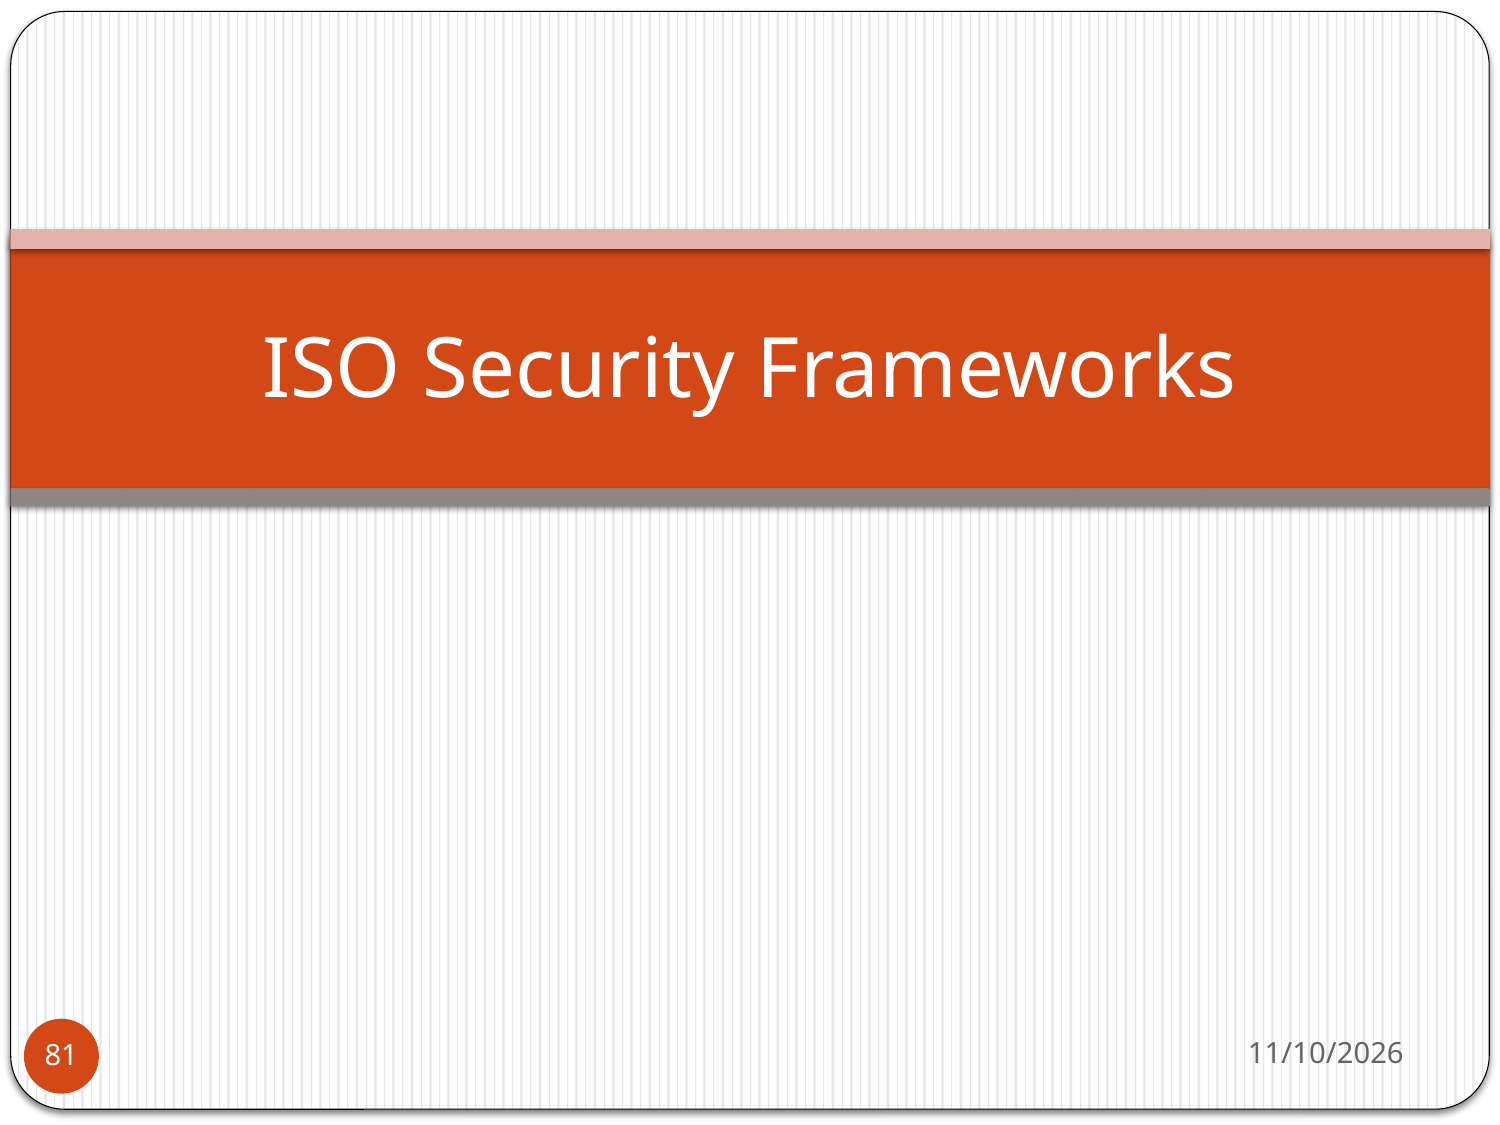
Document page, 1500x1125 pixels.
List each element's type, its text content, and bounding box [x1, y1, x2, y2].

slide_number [1012, 1015, 1419, 1094]
title ISO Security Frameworks [75, 247, 1425, 489]
slide_number 81 [23, 1018, 99, 1094]
